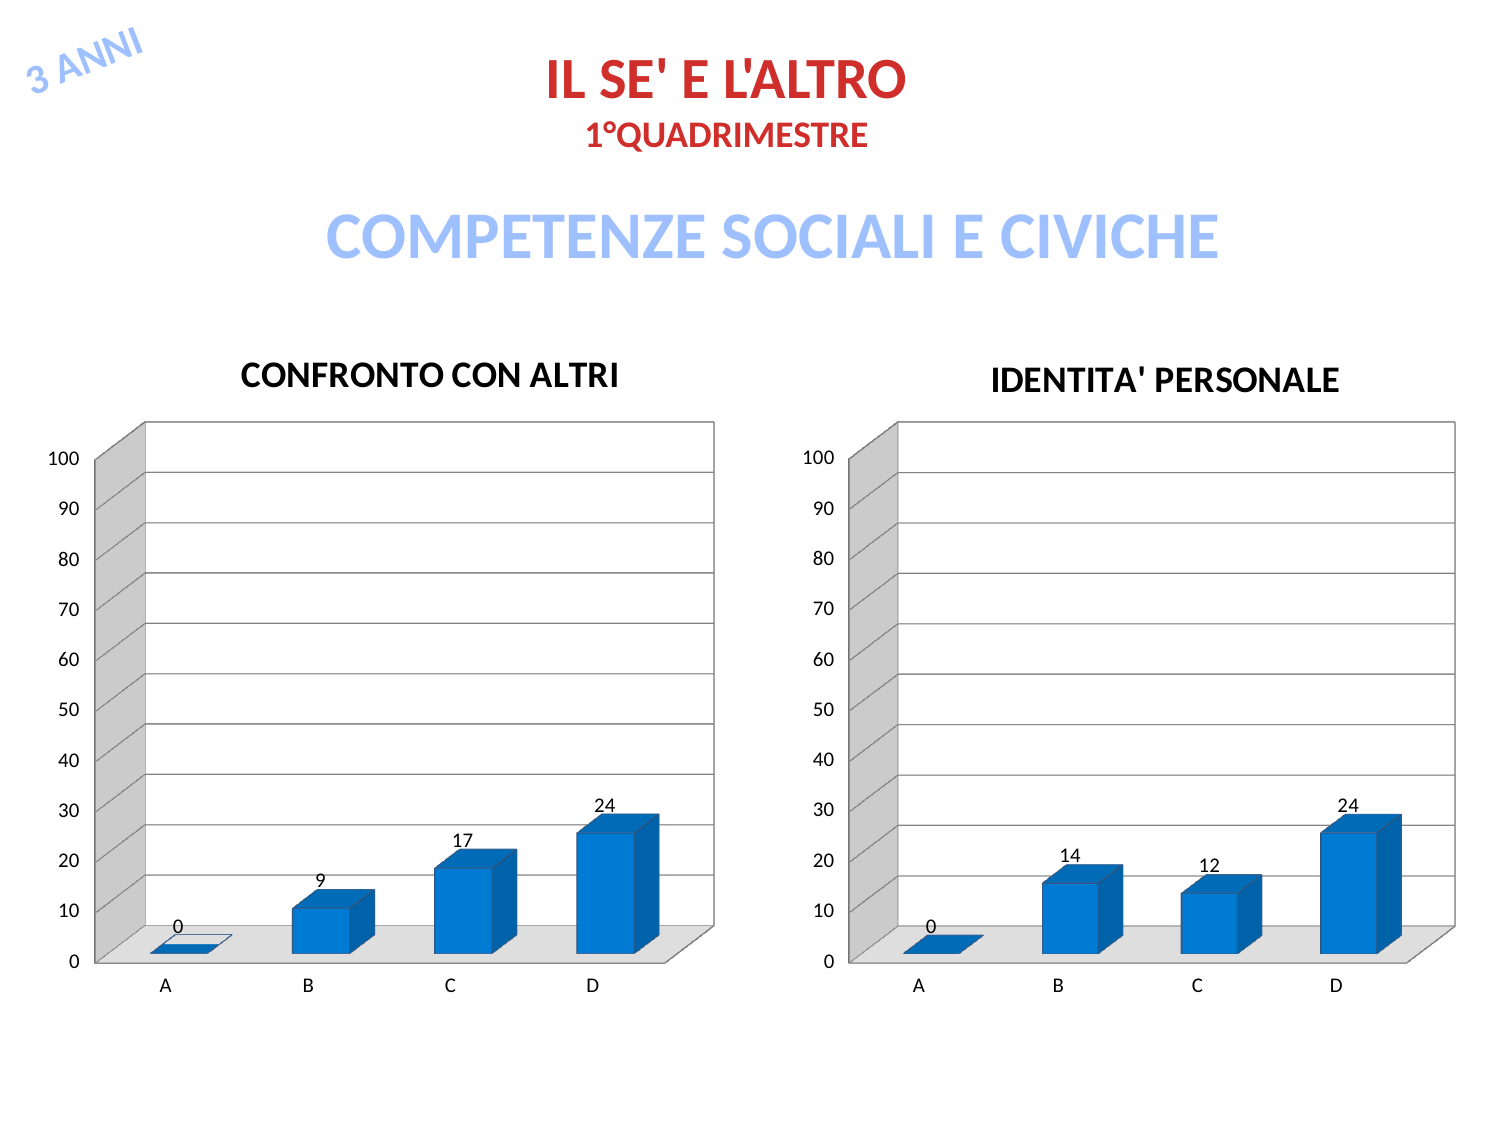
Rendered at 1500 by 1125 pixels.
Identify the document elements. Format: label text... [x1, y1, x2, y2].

text_box 3 ANNI [0, 0, 166, 117]
chart [785, 326, 1473, 1012]
chart [29, 326, 733, 1012]
text_box IL SE' E L'ALTRO 1°QUADRIMESTRE [530, 33, 923, 163]
text_box Competenze sociali e civiche [253, 184, 1294, 280]
